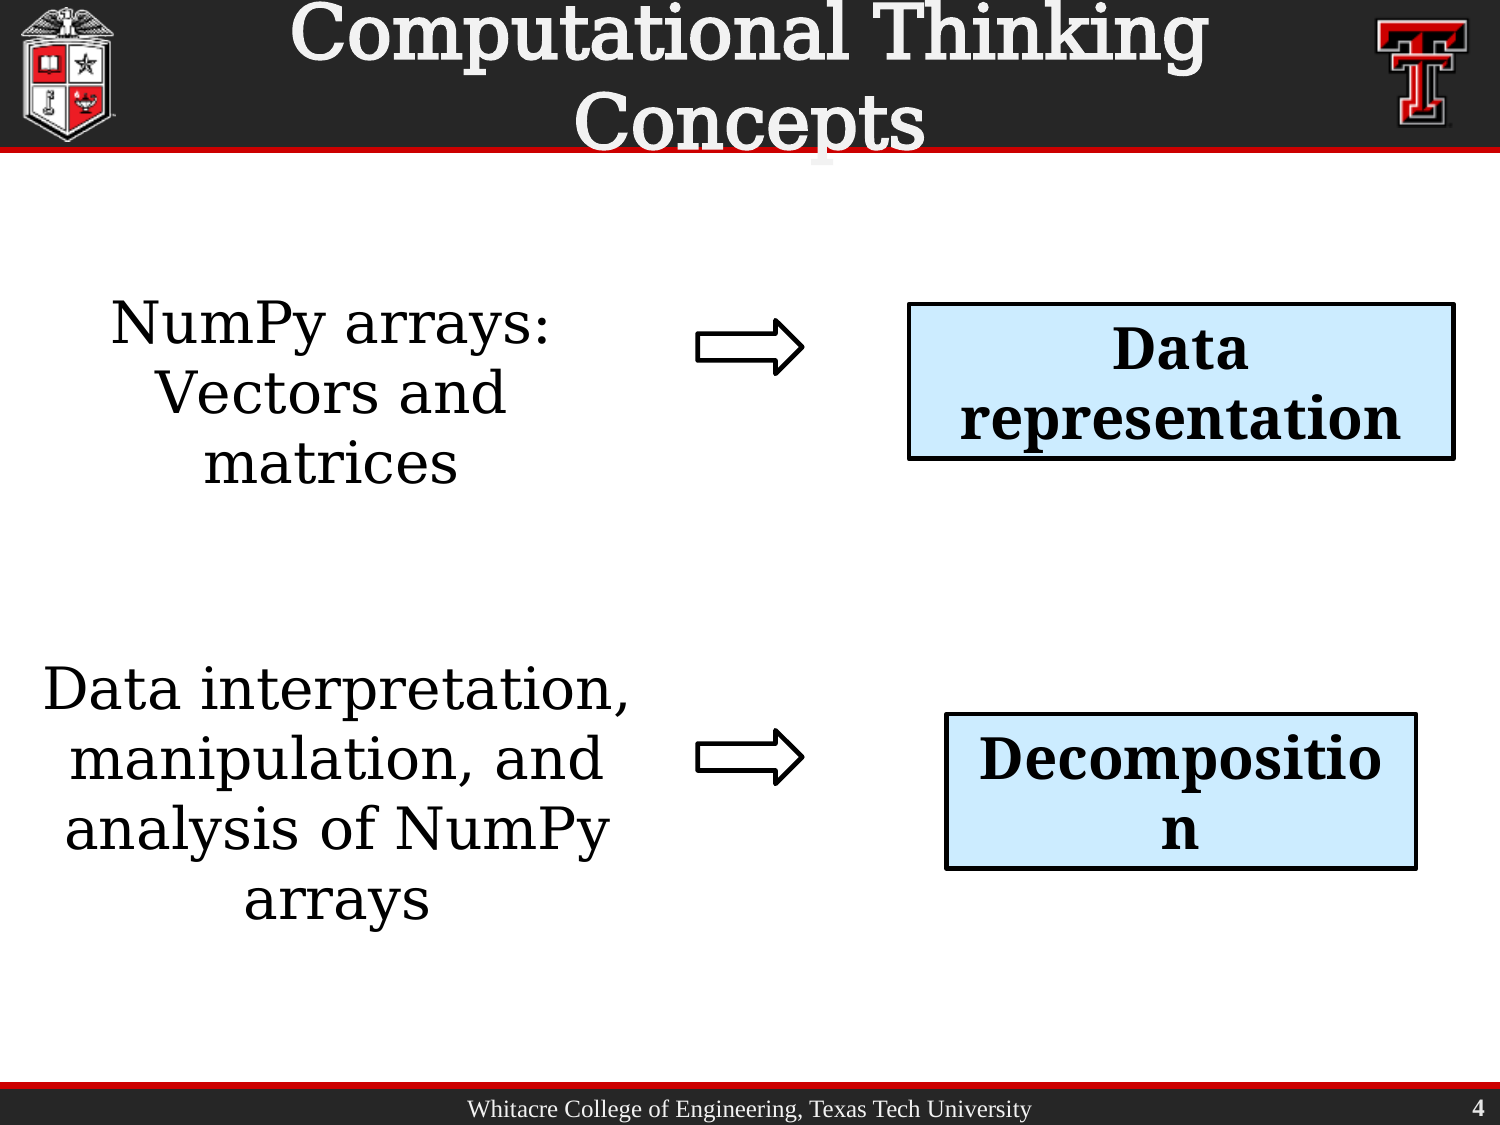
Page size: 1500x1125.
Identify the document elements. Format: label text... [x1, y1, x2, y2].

picture [21, 7, 116, 142]
text_box Decomposition [946, 714, 1416, 869]
picture [1373, 14, 1472, 128]
text_box [695, 318, 805, 376]
slide_number 4 [1392, 1086, 1500, 1125]
text_box NumPy arrays: Vectors and matrices [44, 277, 618, 503]
text_box Data representation [908, 304, 1454, 459]
title Computational Thinking Concepts [151, 6, 1349, 141]
text_box [695, 728, 805, 786]
text_box Data interpretation, manipulation, and analysis of NumPy arrays [0, 643, 675, 939]
